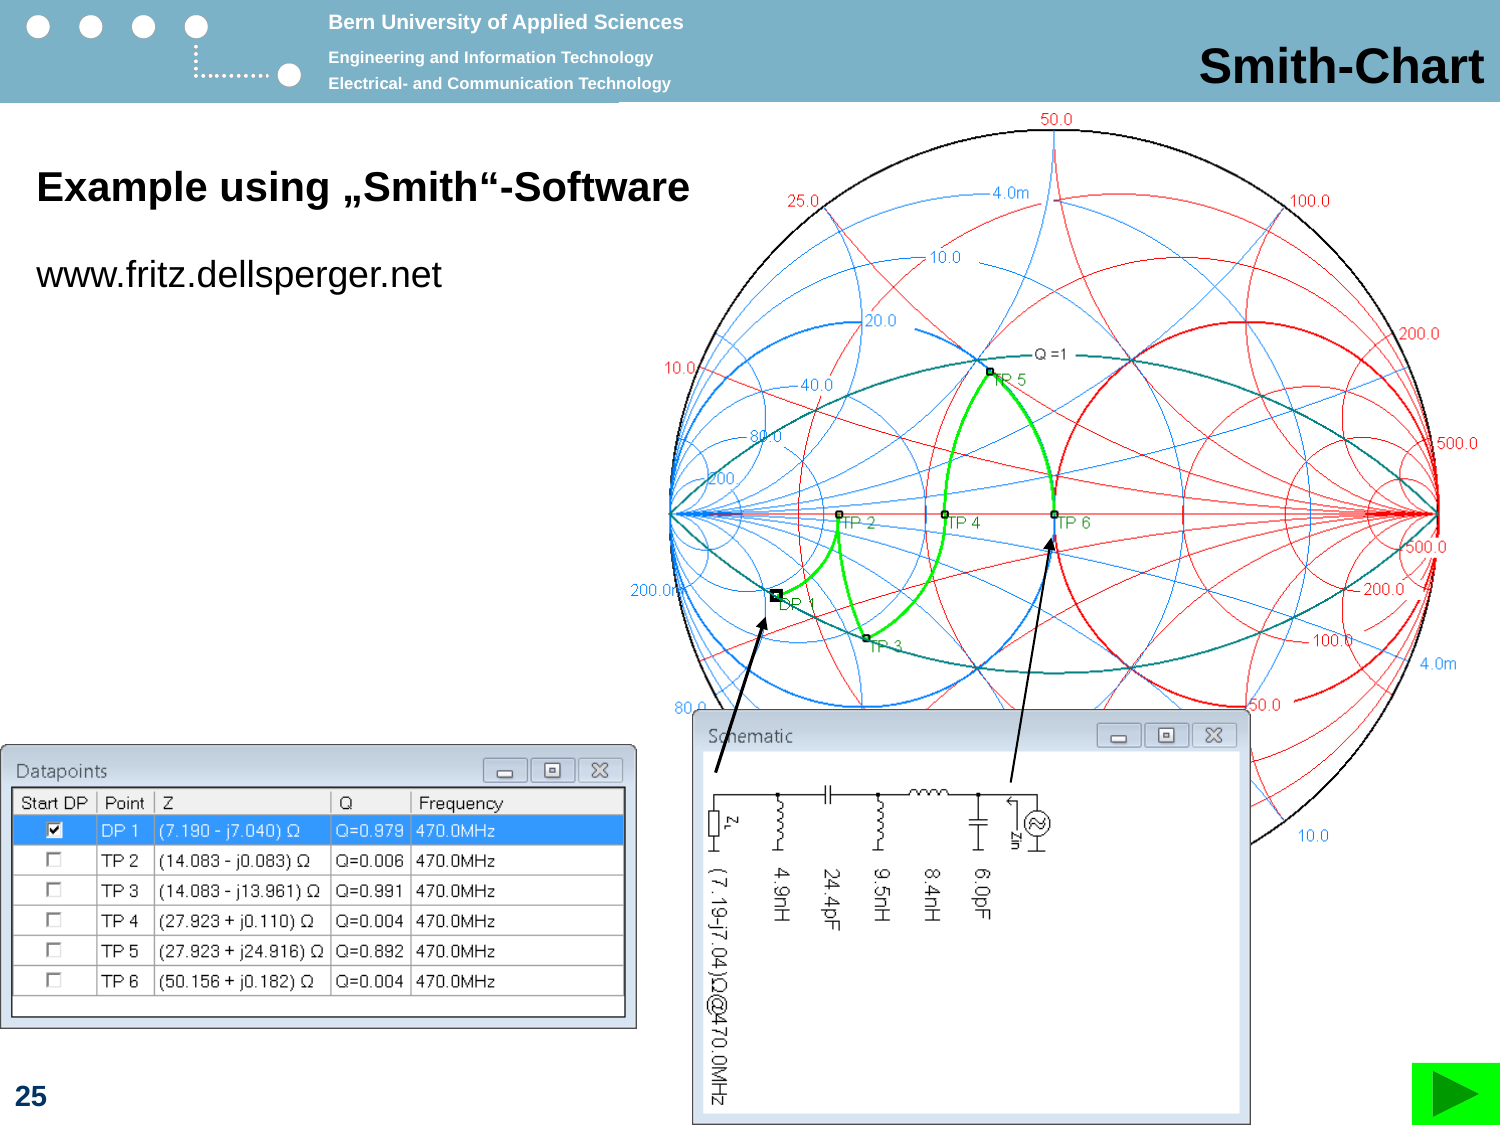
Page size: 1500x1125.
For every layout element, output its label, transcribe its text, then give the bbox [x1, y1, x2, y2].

picture [0, 0, 1500, 1125]
text_box [1411, 1062, 1500, 1125]
text_box Example using „Smith“-Software www.fritz.dellsperger.net [21, 157, 614, 303]
title Smith-Chart [643, 0, 1500, 101]
